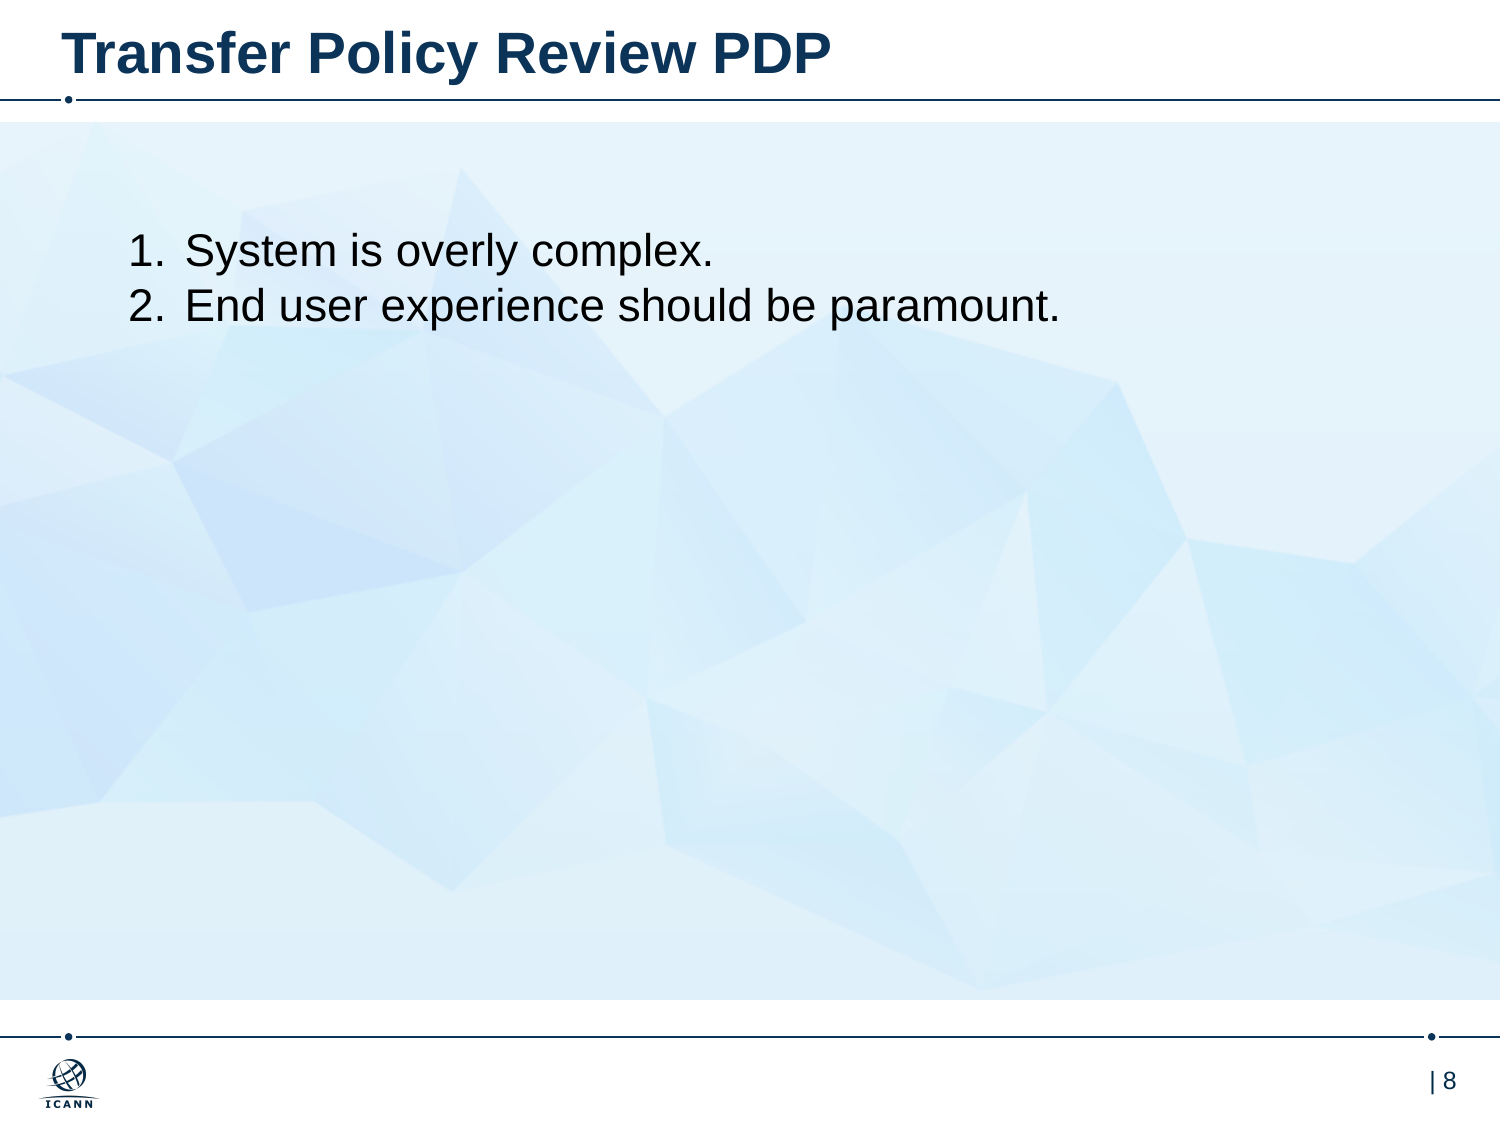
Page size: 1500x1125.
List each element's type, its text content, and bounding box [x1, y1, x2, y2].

title Transfer Policy Review PDP [61, 7, 1376, 82]
picture [0, 0, 1500, 122]
picture [0, 1000, 1500, 1125]
text_box System is overly complex. End user experience should be paramount. [113, 212, 1399, 338]
